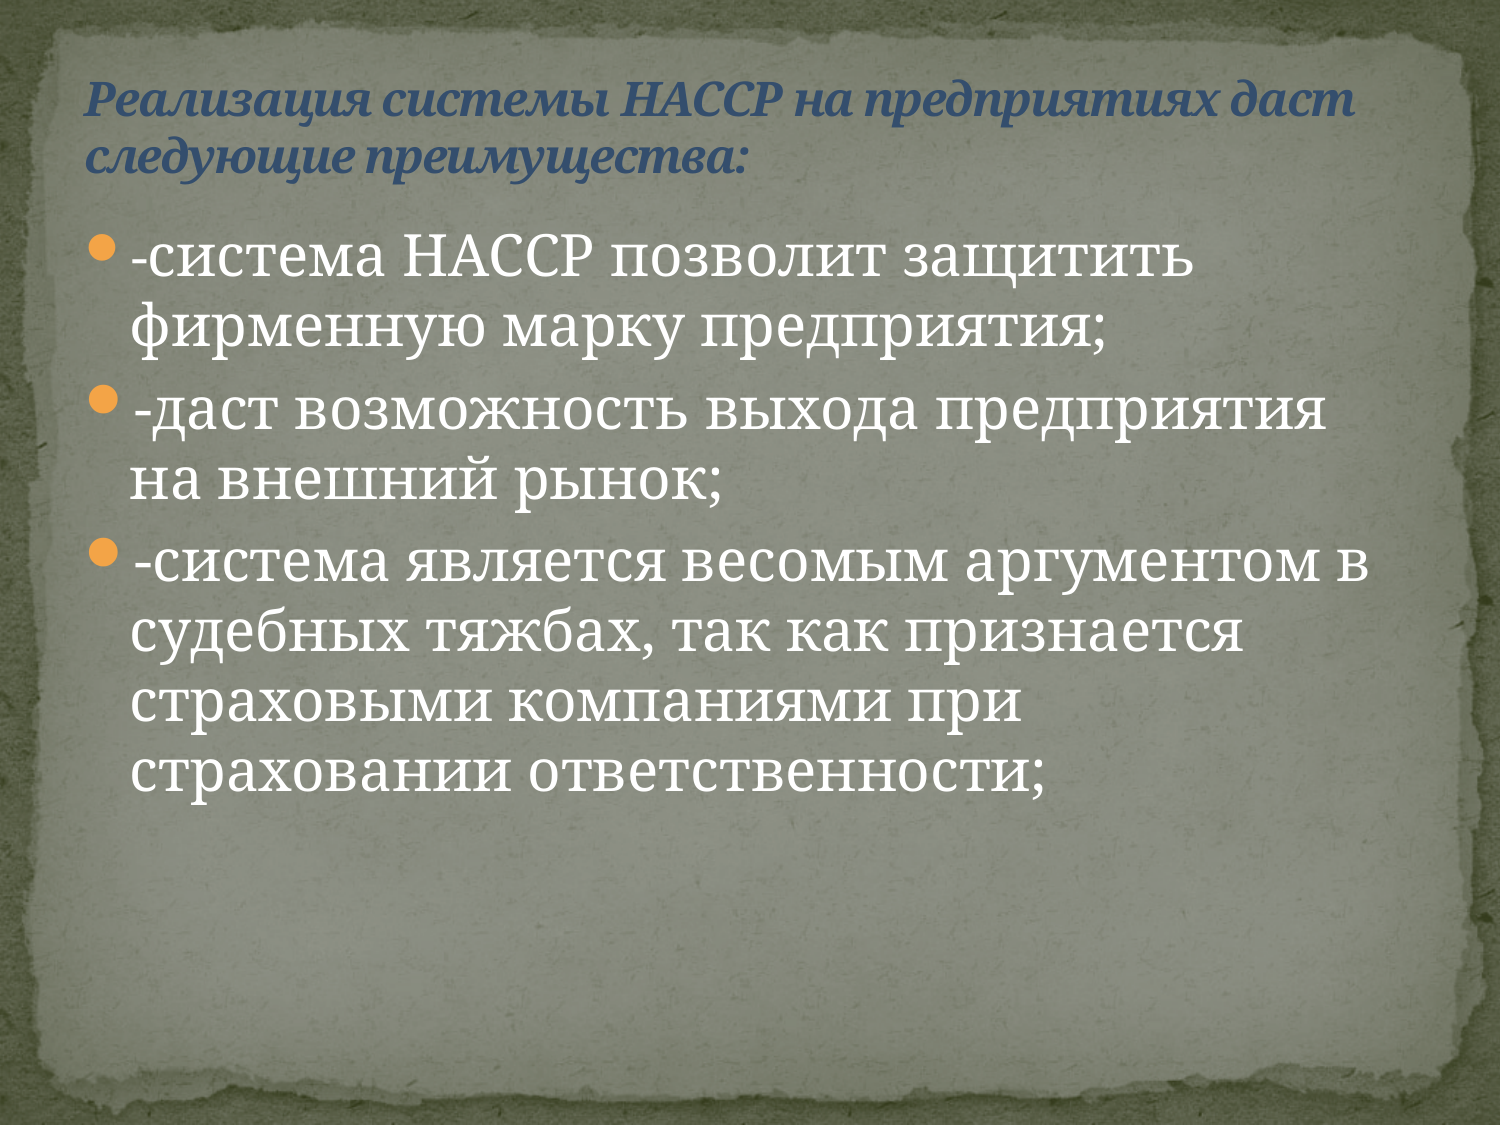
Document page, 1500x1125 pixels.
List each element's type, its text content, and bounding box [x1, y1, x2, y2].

list -система HACCP позволит защитить фирменную марку предприятия; -даст возможность выхода предприятия на внешний рынок; -система является весомым аргументом в судебных тяжбах, так как признается страховыми компаниями при страховании ответственности; [70, 210, 1425, 1000]
title Реализация системы HACCP на предприятиях даст следующие преимущества: [70, 58, 1402, 268]
